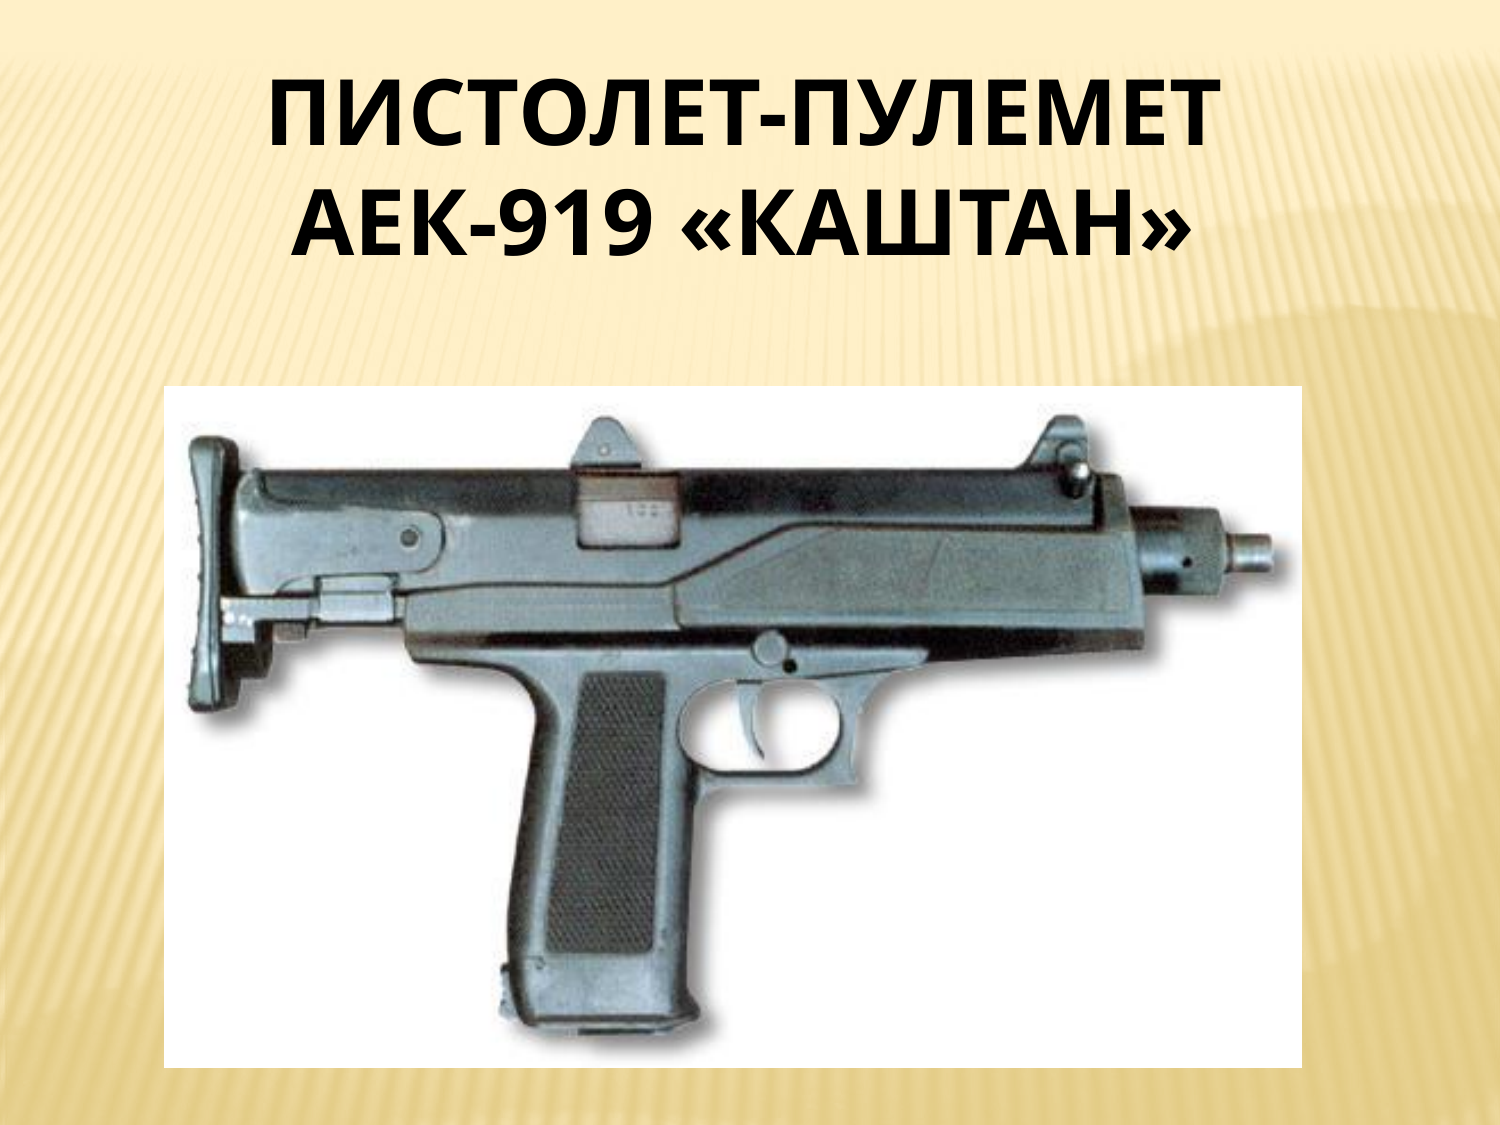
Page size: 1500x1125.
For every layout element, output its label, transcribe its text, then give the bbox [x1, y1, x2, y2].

picture [163, 386, 1303, 1068]
text_box ПИСТОЛЕТ-ПУЛЕМЕТ АЕК-919 «КАШТАН» [210, 46, 1278, 282]
